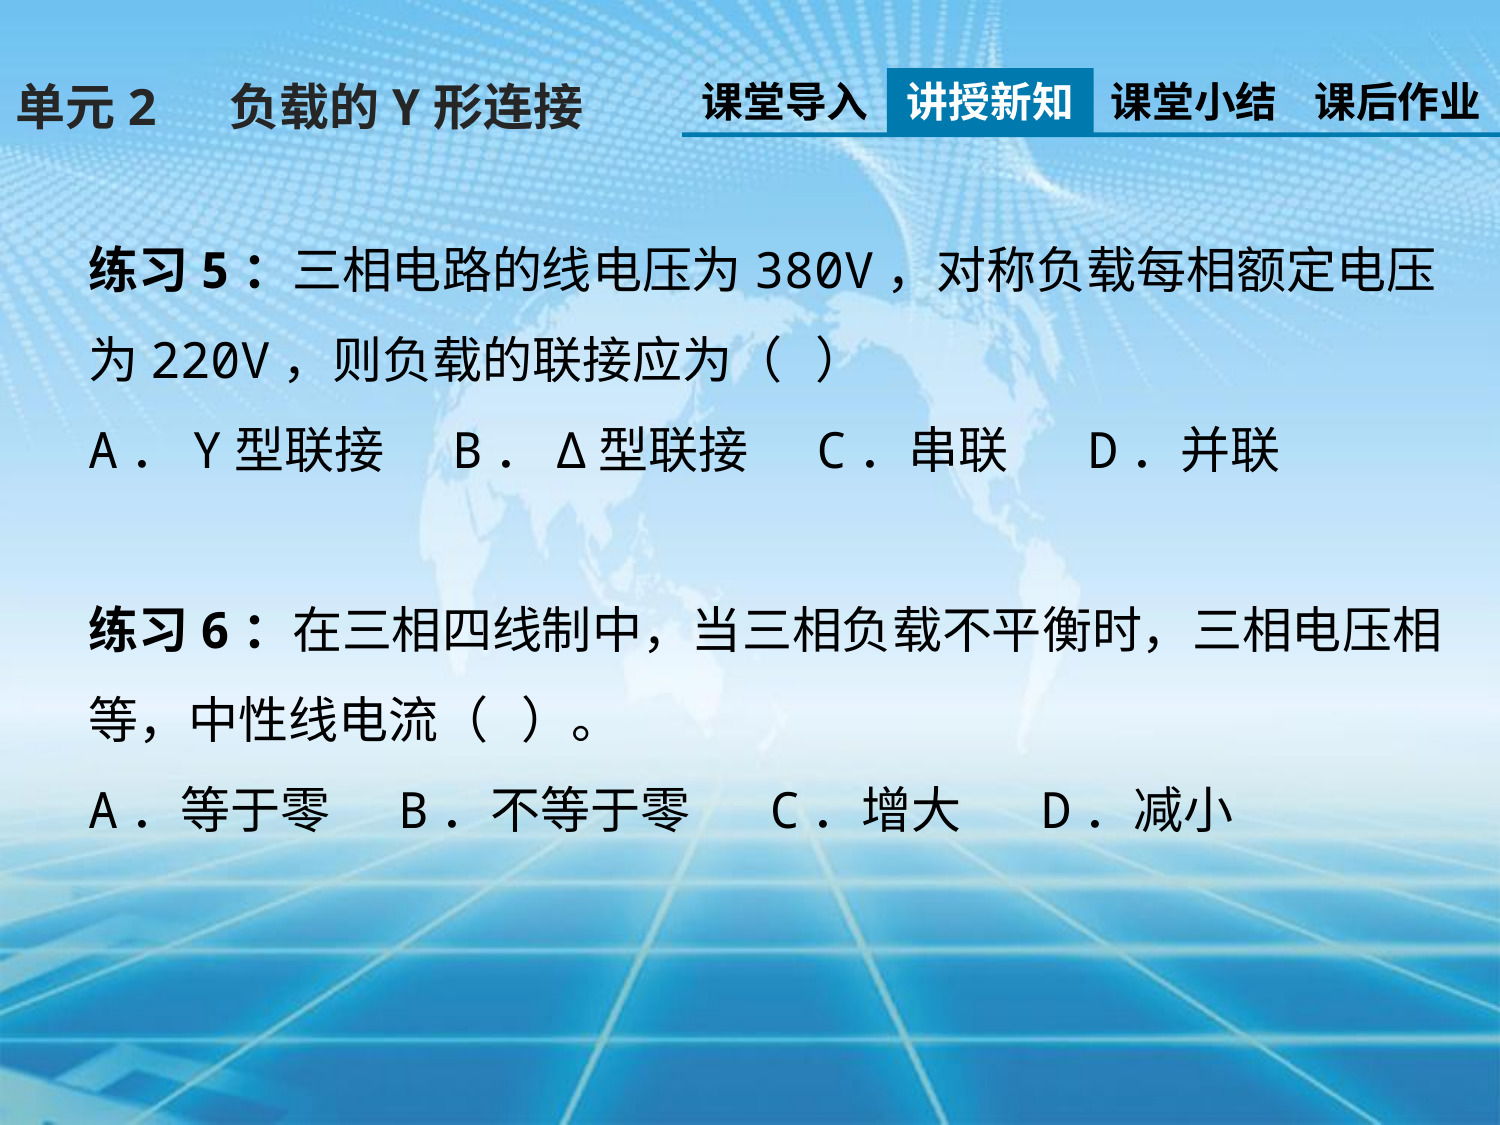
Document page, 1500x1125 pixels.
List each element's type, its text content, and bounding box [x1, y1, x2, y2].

text_box 练习5：三相电路的线电压为380V，对称负载每相额定电压为220V，则负载的联接应为（ ） A．Y型联接 B．Δ型联接 C．串联 D．并联 练习6：在三相四线制中，当三相负载不平衡时，三相电压相等，中性线电流（ ）。 A．等于零 B．不等于零 C．增大 D．减小 [73, 201, 1472, 1125]
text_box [1, 67, 1500, 144]
picture [0, 0, 1500, 1125]
